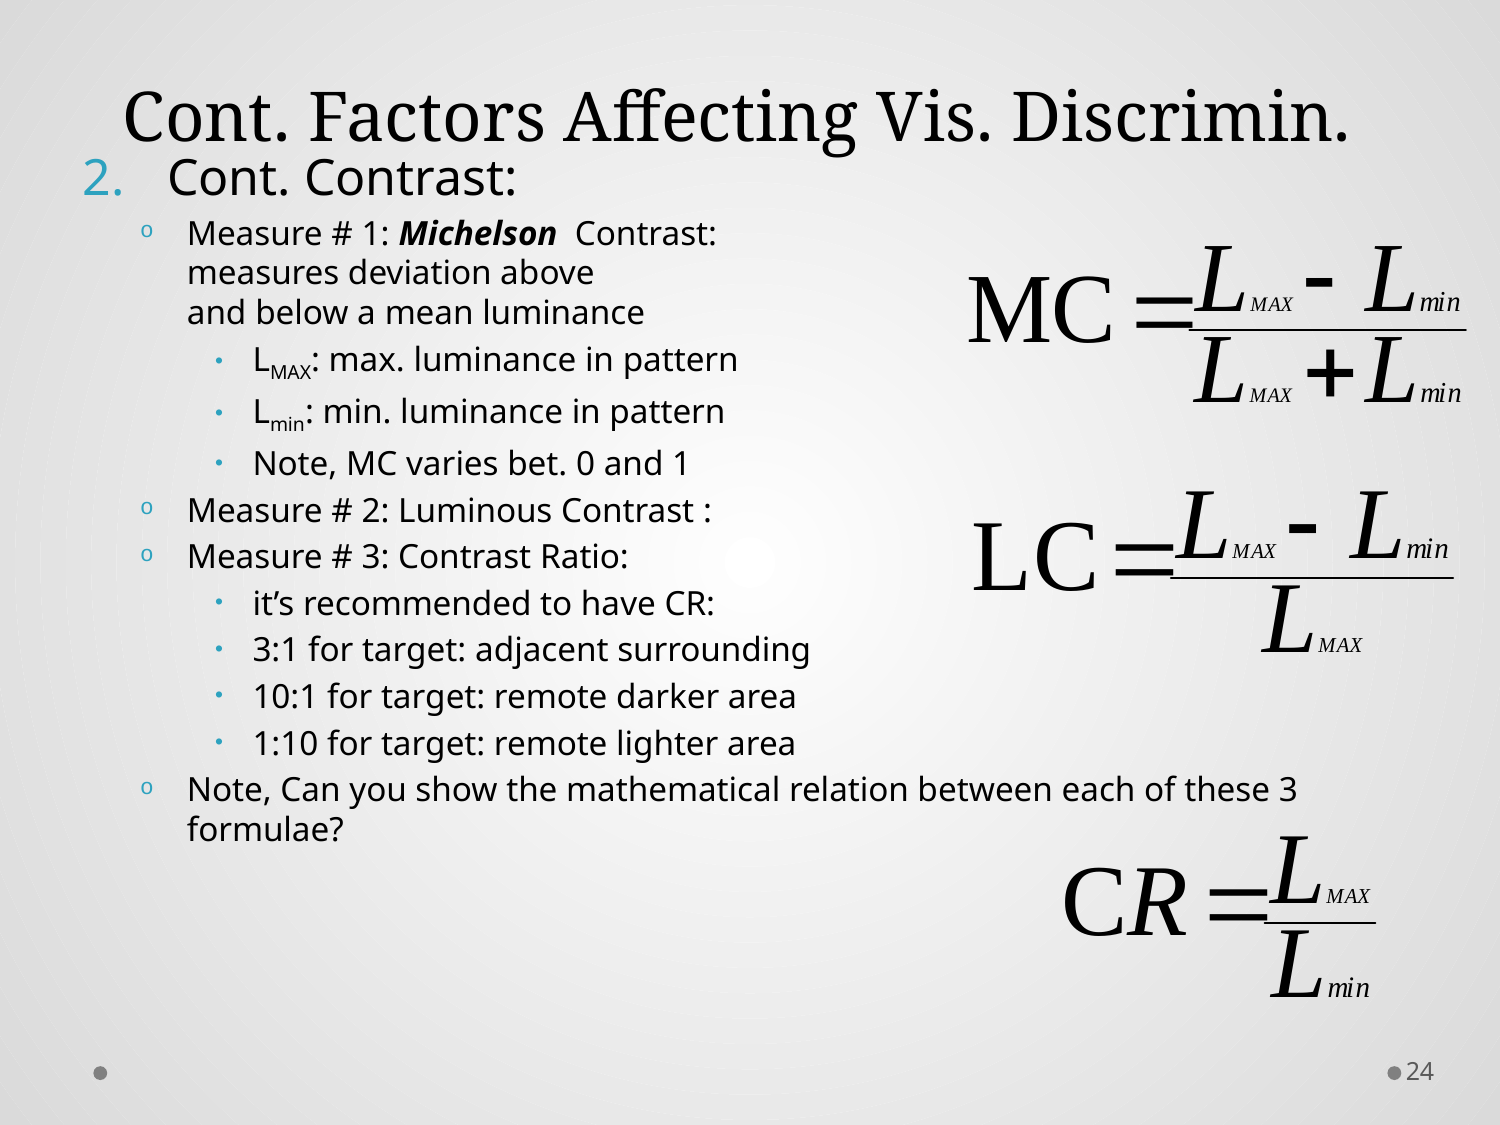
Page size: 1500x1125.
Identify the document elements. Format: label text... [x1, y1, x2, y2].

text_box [1055, 824, 1388, 1008]
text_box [964, 479, 1463, 663]
title Cont. Factors Affecting Vis. Discrimin. [62, 62, 1413, 163]
slide_number 24 [1401, 1042, 1494, 1103]
list Cont. Contrast: Measure # 1: Michelson Contrast: measures deviation above and below a mean luminance LMAX: max. luminance in pattern Lmin: min. luminance in pattern Note, MC varies bet. 0 and 1 Measure # 2: Luminous Contrast : Measure # 3: Contrast Ratio: it’s recommended to have CR: 3:1 for target: adjacent surrounding 10:1 for target: remote darker area 1:10 for target: remote lighter area Note, Can you show the mathematical relation between each of these 3 formulae? [50, 137, 1400, 1113]
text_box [960, 234, 1478, 413]
